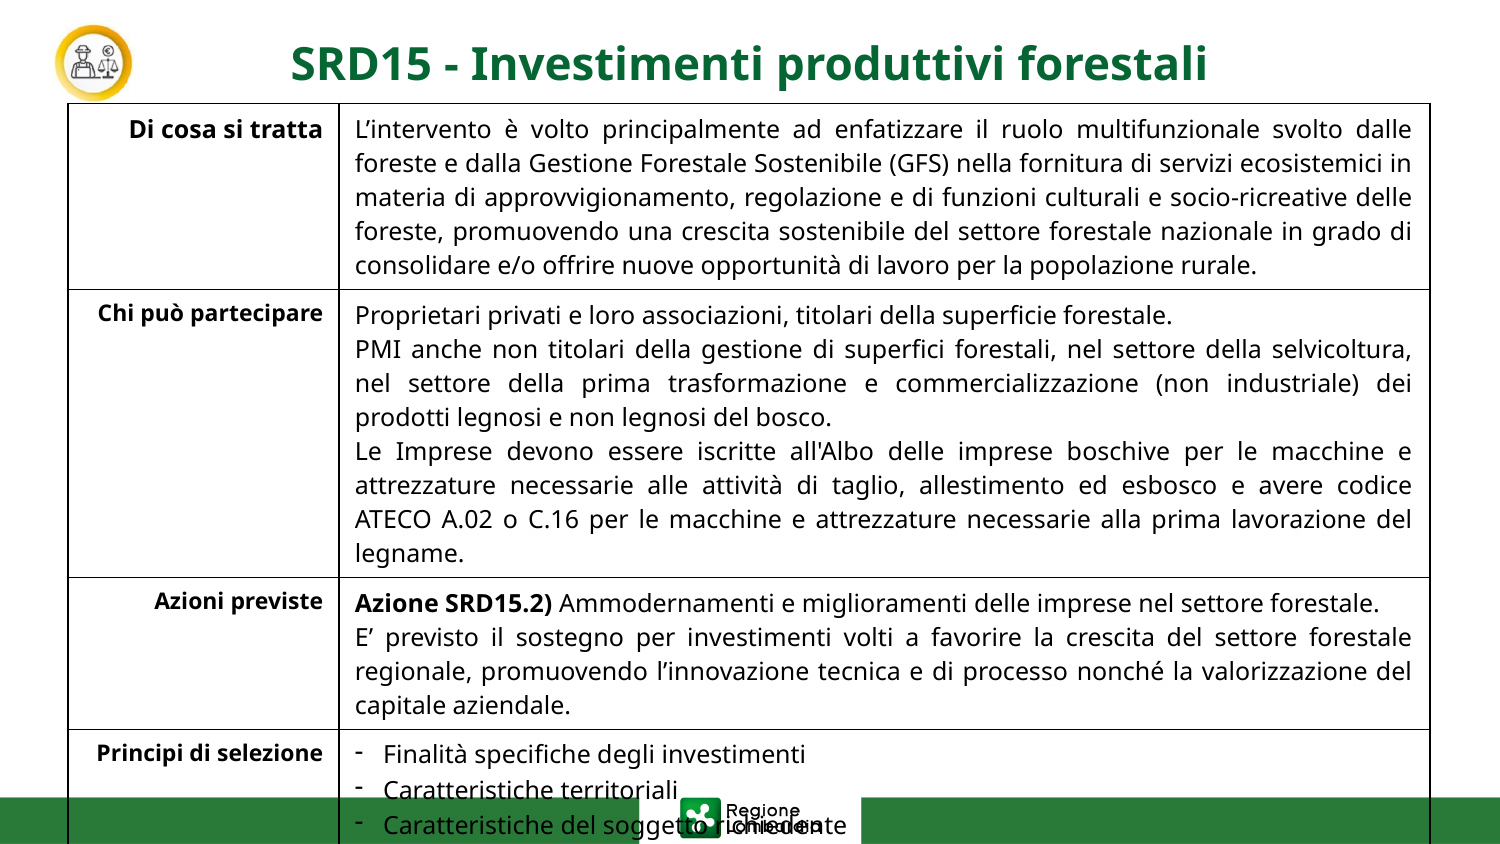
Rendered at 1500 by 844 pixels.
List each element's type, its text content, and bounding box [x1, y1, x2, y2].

table_cell Azione SRD15.2) Ammodernamenti e miglioramenti delle imprese nel settore forestale. E’ previsto il sostegno per investimenti volti a favorire la crescita del settore forestale regionale, promuovendo l’innovazione tecnica e di processo nonché la valorizzazione del capitale aziendale. [340, 578, 1429, 729]
picture [0, 0, 1500, 844]
table_header Di cosa si tratta [69, 104, 338, 289]
table_cell Azioni previste [69, 578, 338, 729]
text_box SRD15 - Investimenti produttivi forestali [137, 22, 1388, 103]
table_cell Proprietari privati e loro associazioni, titolari della superficie forestale. PMI anche non titolari della gestione di superfici forestali, nel settore della selvicoltura, nel settore della prima trasformazione e commercializzazione (non industriale) dei prodotti legnosi e non legnosi del bosco. Le Imprese devono essere iscritte all'Albo delle imprese boschive per le macchine e attrezzature necessarie alle attività di taglio, allestimento ed esbosco e avere codice ATECO A.02 o C.16 per le macchine e attrezzature necessarie alla prima lavorazione del legname. [340, 290, 1429, 577]
table_cell Chi può partecipare [69, 290, 338, 577]
table_cell Finalità specifiche degli investimenti Caratteristiche territoriali Caratteristiche del soggetto richiedente Localizzazione delle aziende beneficiarie [340, 730, 1429, 844]
table_cell Principi di selezione [69, 730, 338, 844]
table_header L’intervento è volto principalmente ad enfatizzare il ruolo multifunzionale svolto dalle foreste e dalla Gestione Forestale Sostenibile (GFS) nella fornitura di servizi ecosistemici in materia di approvvigionamento, regolazione e di funzioni culturali e socio-ricreative delle foreste, promuovendo una crescita sostenibile del settore forestale nazionale in grado di consolidare e/o offrire nuove opportunità di lavoro per la popolazione rurale. [340, 104, 1429, 289]
